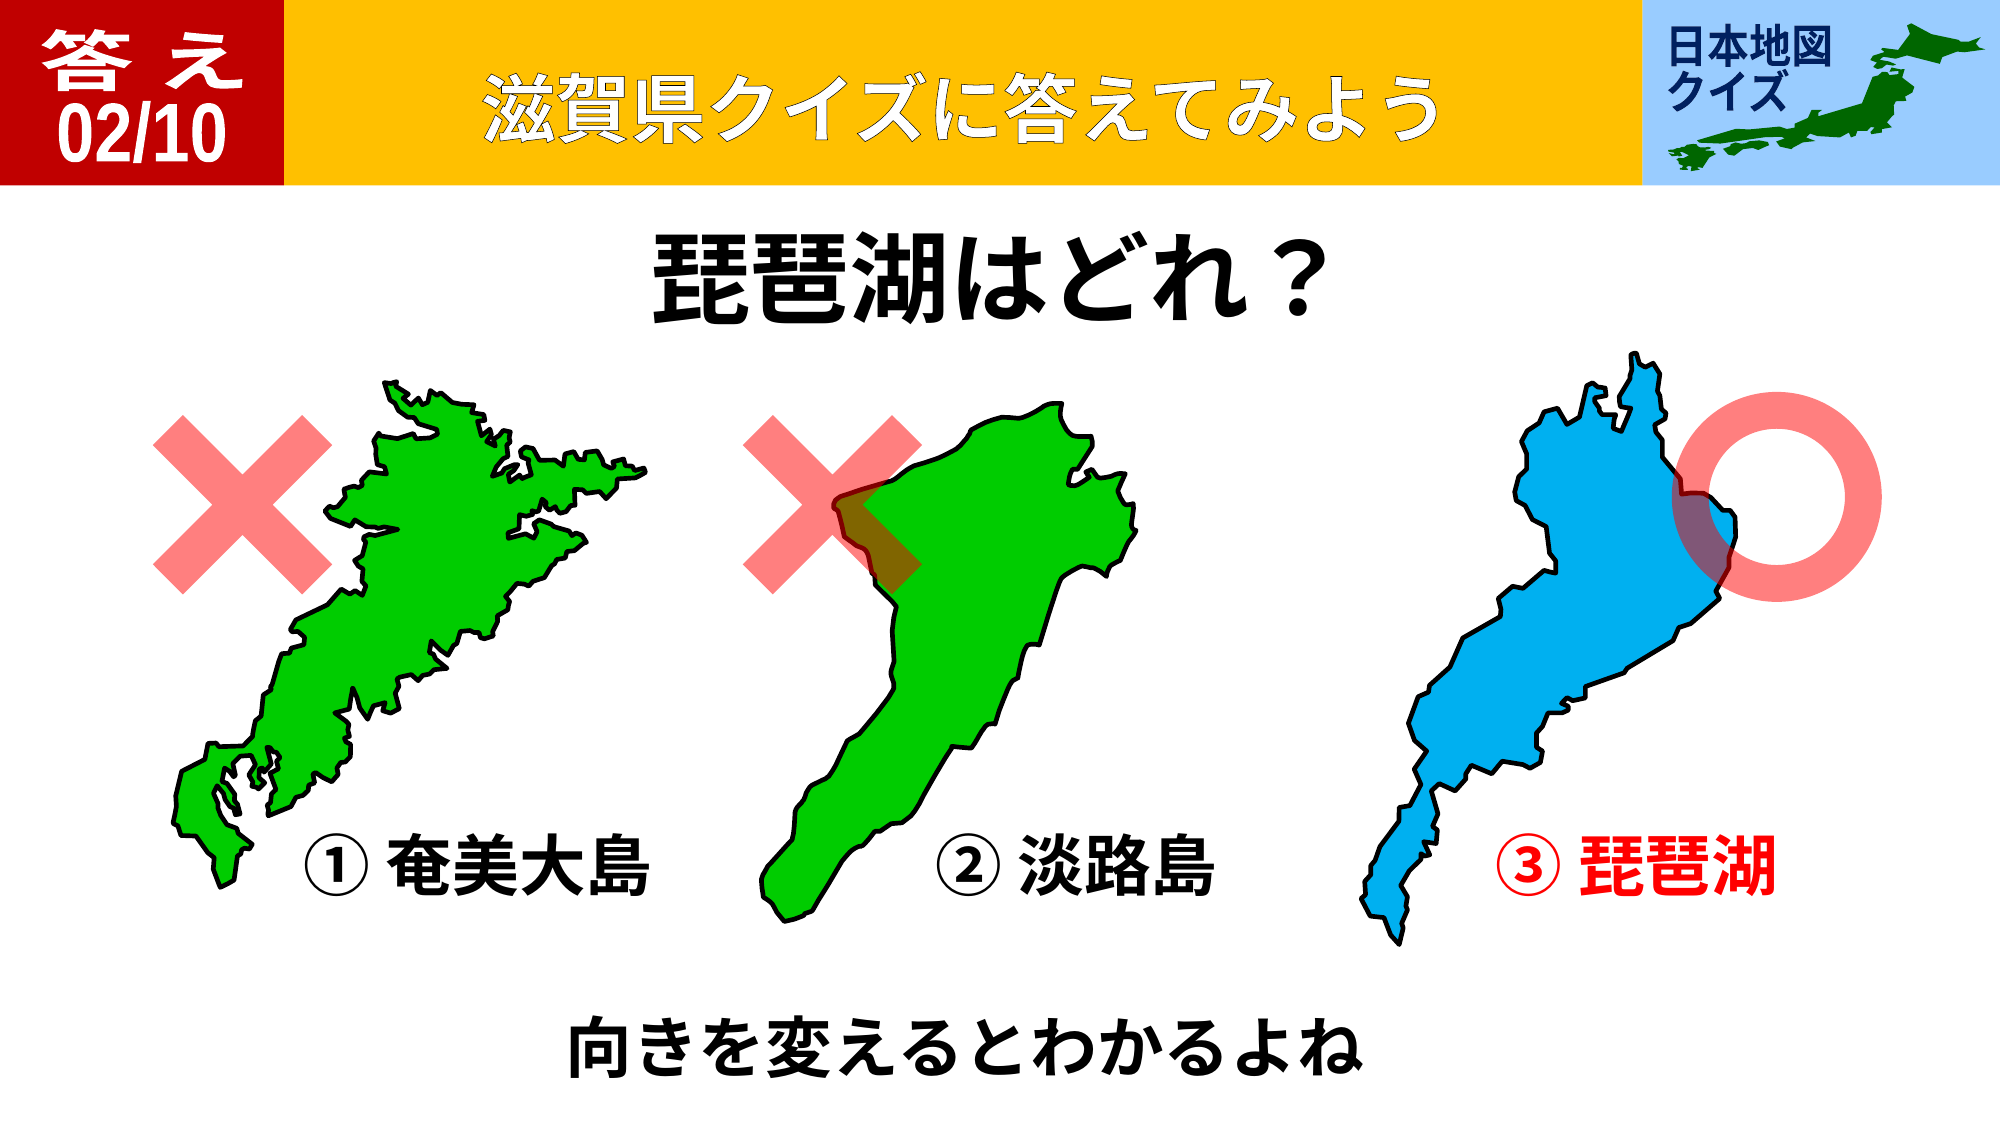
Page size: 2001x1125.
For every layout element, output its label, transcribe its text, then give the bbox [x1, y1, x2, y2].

text_box ③琵琶湖 [1480, 815, 1794, 911]
text_box ①奄美大島 [288, 815, 668, 911]
text_box 向きを変えるとわかるよね [550, 998, 1380, 1093]
text_box [761, 403, 1137, 922]
text_box [1361, 353, 1720, 945]
text_box [742, 415, 923, 595]
text_box [1709, 496, 1736, 548]
text_box ②淡路島 [920, 815, 1233, 911]
text_box [173, 381, 646, 888]
text_box [1671, 391, 1882, 602]
text_box [152, 415, 333, 595]
text_box 琵琶湖はどれ？ [635, 208, 1365, 343]
